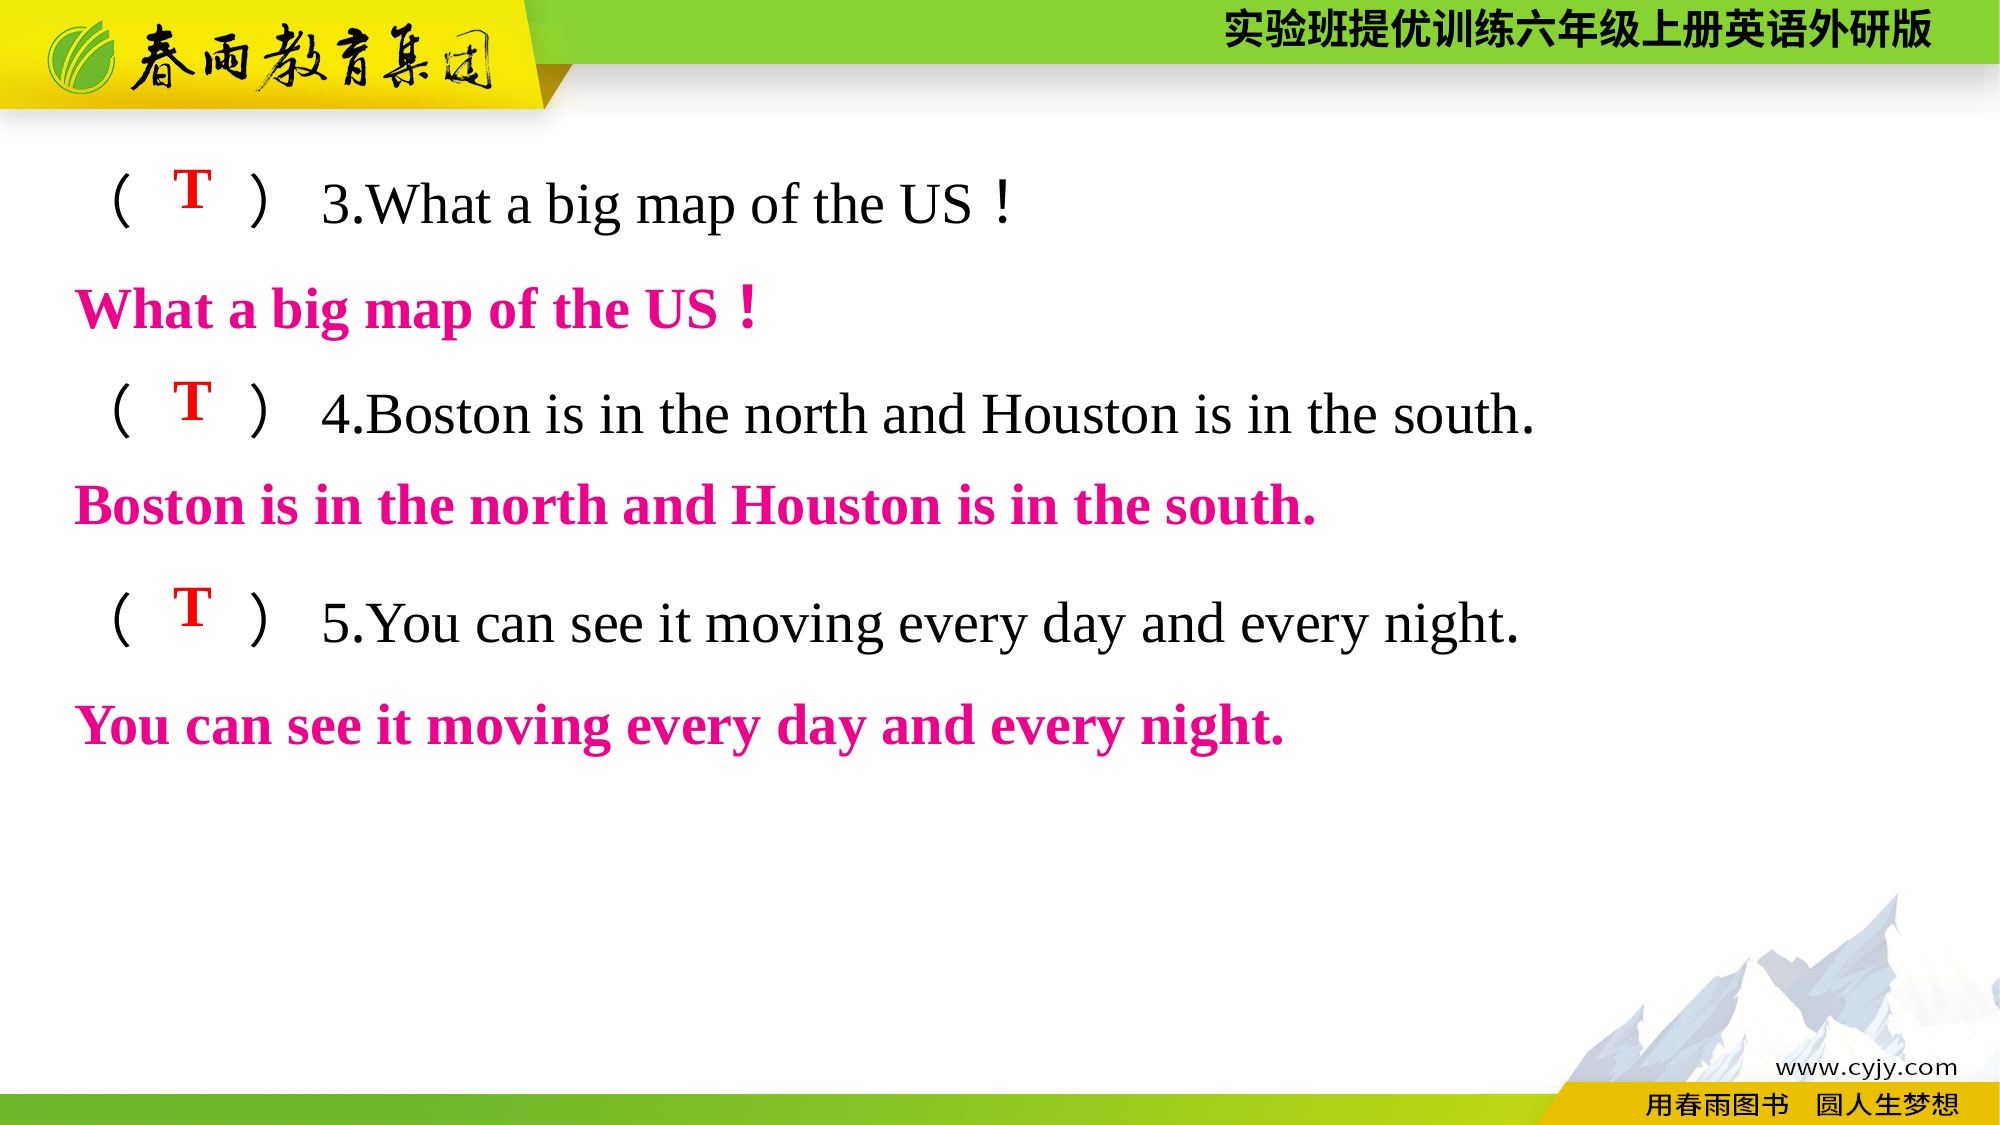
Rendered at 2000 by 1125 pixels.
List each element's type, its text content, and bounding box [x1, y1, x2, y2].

text_box What a big map of the US！ [59, 228, 1944, 348]
text_box T [158, 142, 227, 228]
text_box T [158, 560, 227, 646]
list （ ）3.What a big map of the US！ （ ）4.Boston is in the north and Houston is in the south. （ ）5.You can see it moving every day and every night. [59, 348, 1944, 423]
text_box T [158, 354, 227, 440]
list （ ）3.What a big map of the US！ （ ）4.Boston is in the north and Houston is in the south. （ ）5.You can see it moving every day and every night. [59, 122, 1944, 228]
text_box Boston is in the north and Houston is in the south. [59, 423, 1944, 544]
picture [0, 0, 2000, 1125]
text_box You can see it moving every day and every night. [59, 643, 1944, 764]
list （ ）3.What a big map of the US！ （ ）4.Boston is in the north and Houston is in the south. （ ）5.You can see it moving every day and every night. [59, 544, 1944, 643]
